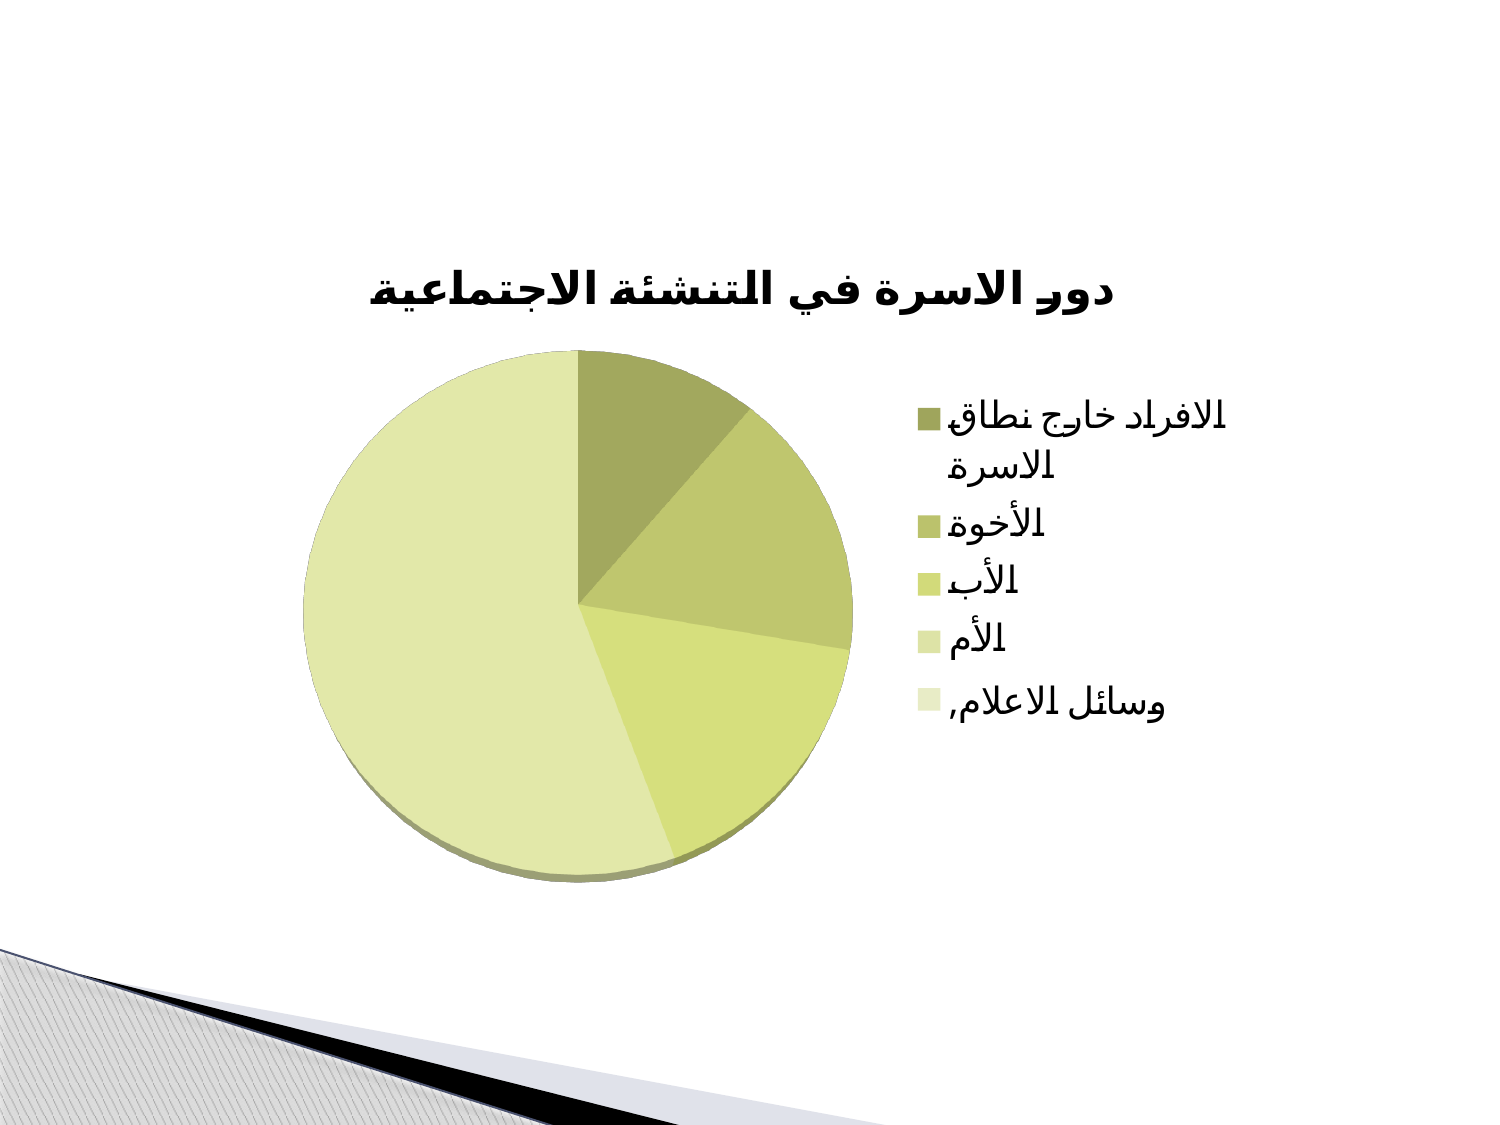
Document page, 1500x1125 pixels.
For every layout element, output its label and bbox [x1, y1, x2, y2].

chart [249, 228, 1251, 897]
